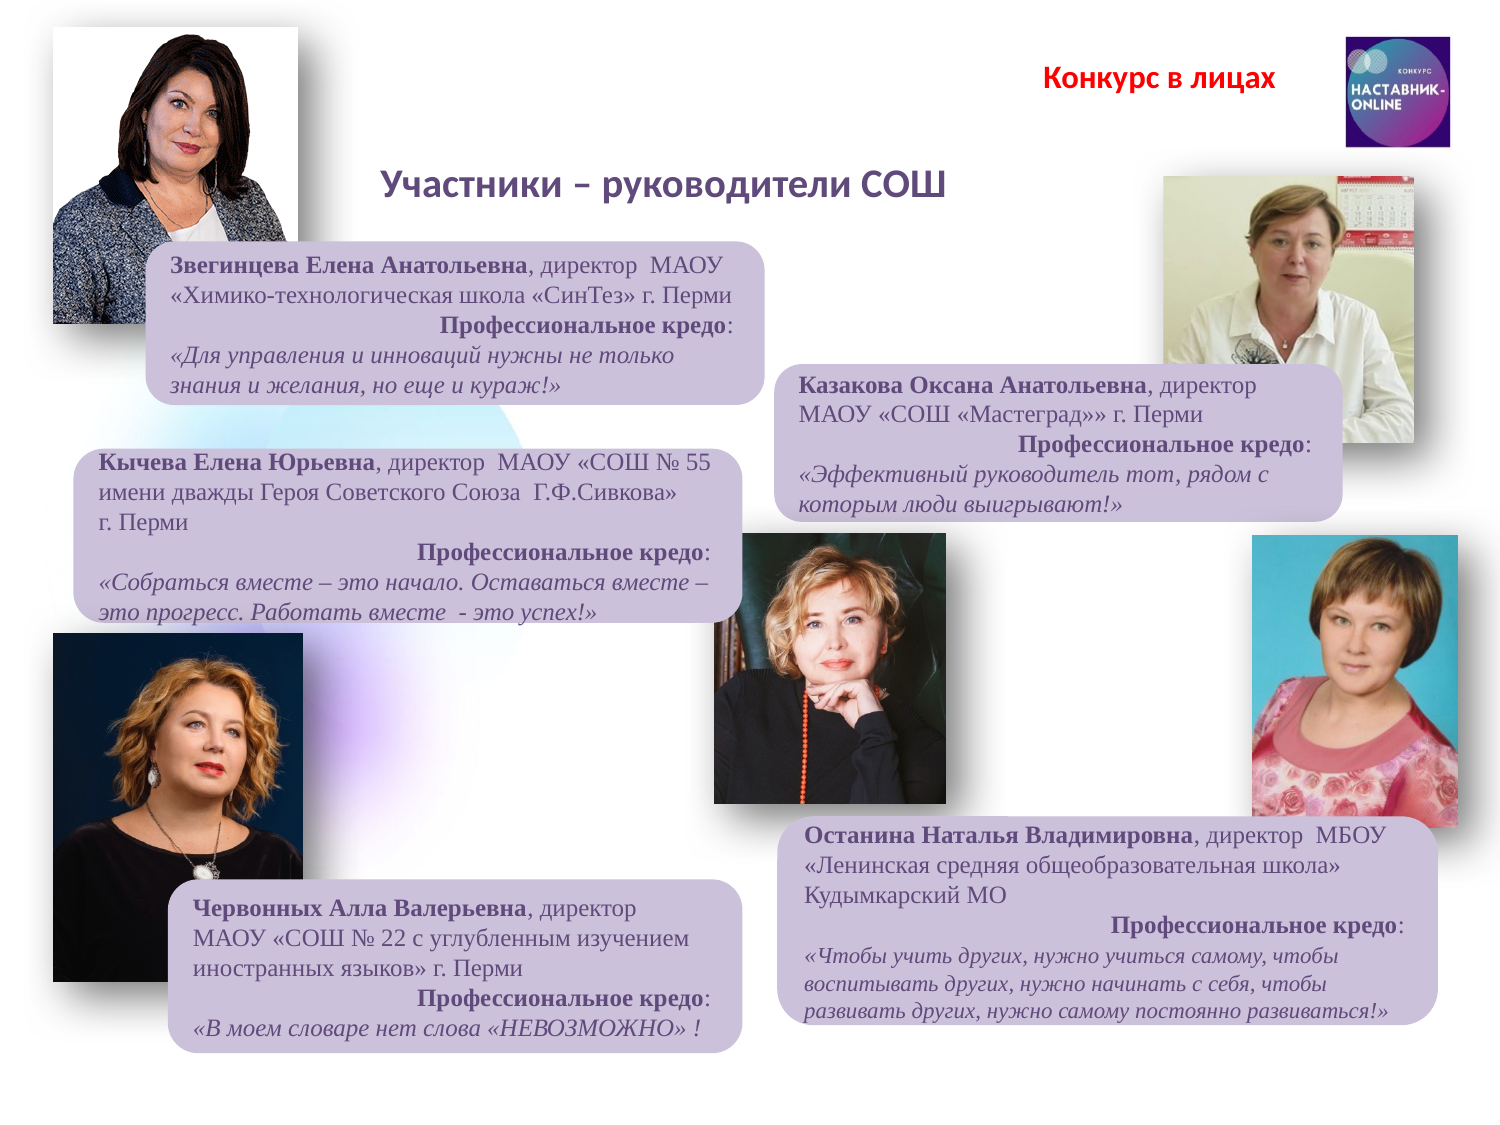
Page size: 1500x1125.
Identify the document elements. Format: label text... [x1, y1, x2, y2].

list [52, 27, 298, 324]
text_box Червонных Алла Валерьевна, директор МАОУ «СОШ № 22 с углубленным изучением иностранных языков» г. Перми Профессиональное кредо: «В моем словаре нет слова «НЕВОЗМОЖНО» ! [167, 879, 743, 1054]
title Конкурс в лицах [614, 47, 1291, 143]
text_box Звегинцева Елена Анатольевна, директор МАОУ «Химико-технологическая школа «СинТез» г. Перми Профессиональное кредо: «Для управления и инноваций нужны не только знания и желания, но еще и кураж!» [145, 241, 765, 406]
text_box Казакова Оксана Анатольевна, директор МАОУ «СОШ «Мастеград»» г. Перми Профессиональное кредо: «Эффективный руководитель тот, рядом с которым люди выигрывают!» [774, 364, 1343, 522]
text_box Кычева Елена Юрьевна, директор МАОУ «СОШ № 55 имени дважды Героя Советского Союза Г.Ф.Сивкова» г. Перми Профессиональное кредо: «Собраться вместе – это начало. Оставаться вместе – это прогресс. Работать вместе - это успех!» [73, 448, 743, 623]
picture [0, 0, 1500, 1125]
text_box Участники – руководители СОШ [365, 133, 1042, 229]
text_box Останина Наталья Владимировна, директор МБОУ «Ленинская средняя общеобразовательная школа» Кудымкарский МО Профессиональное кредо: «Чтобы учить других, нужно учиться самому, чтобы воспитывать других, нужно начинать с себя, чтобы развивать других, нужно самому постоянно развиваться!» [777, 816, 1438, 1026]
